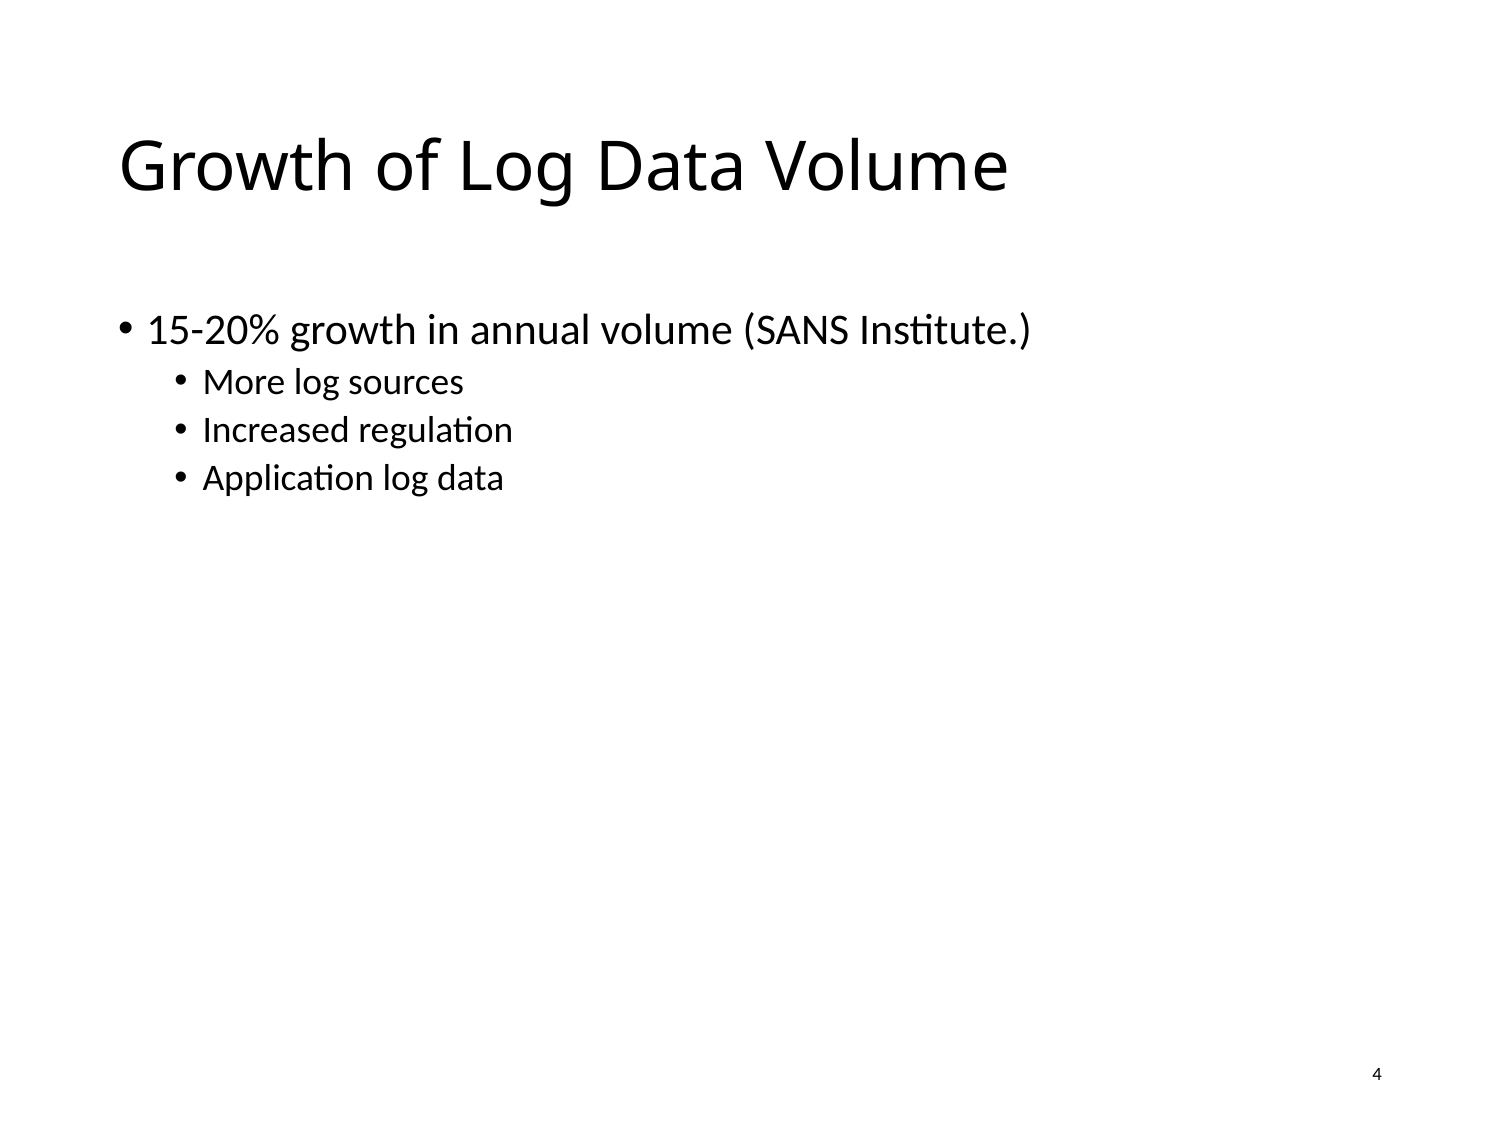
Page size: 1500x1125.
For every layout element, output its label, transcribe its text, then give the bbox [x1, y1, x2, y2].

slide_number 4 [1059, 1042, 1397, 1103]
title Growth of Log Data Volume [103, 59, 1397, 278]
list 15-20% growth in annual volume (SANS Institute.) More log sources Increased regulation Application log data [103, 299, 1397, 1014]
